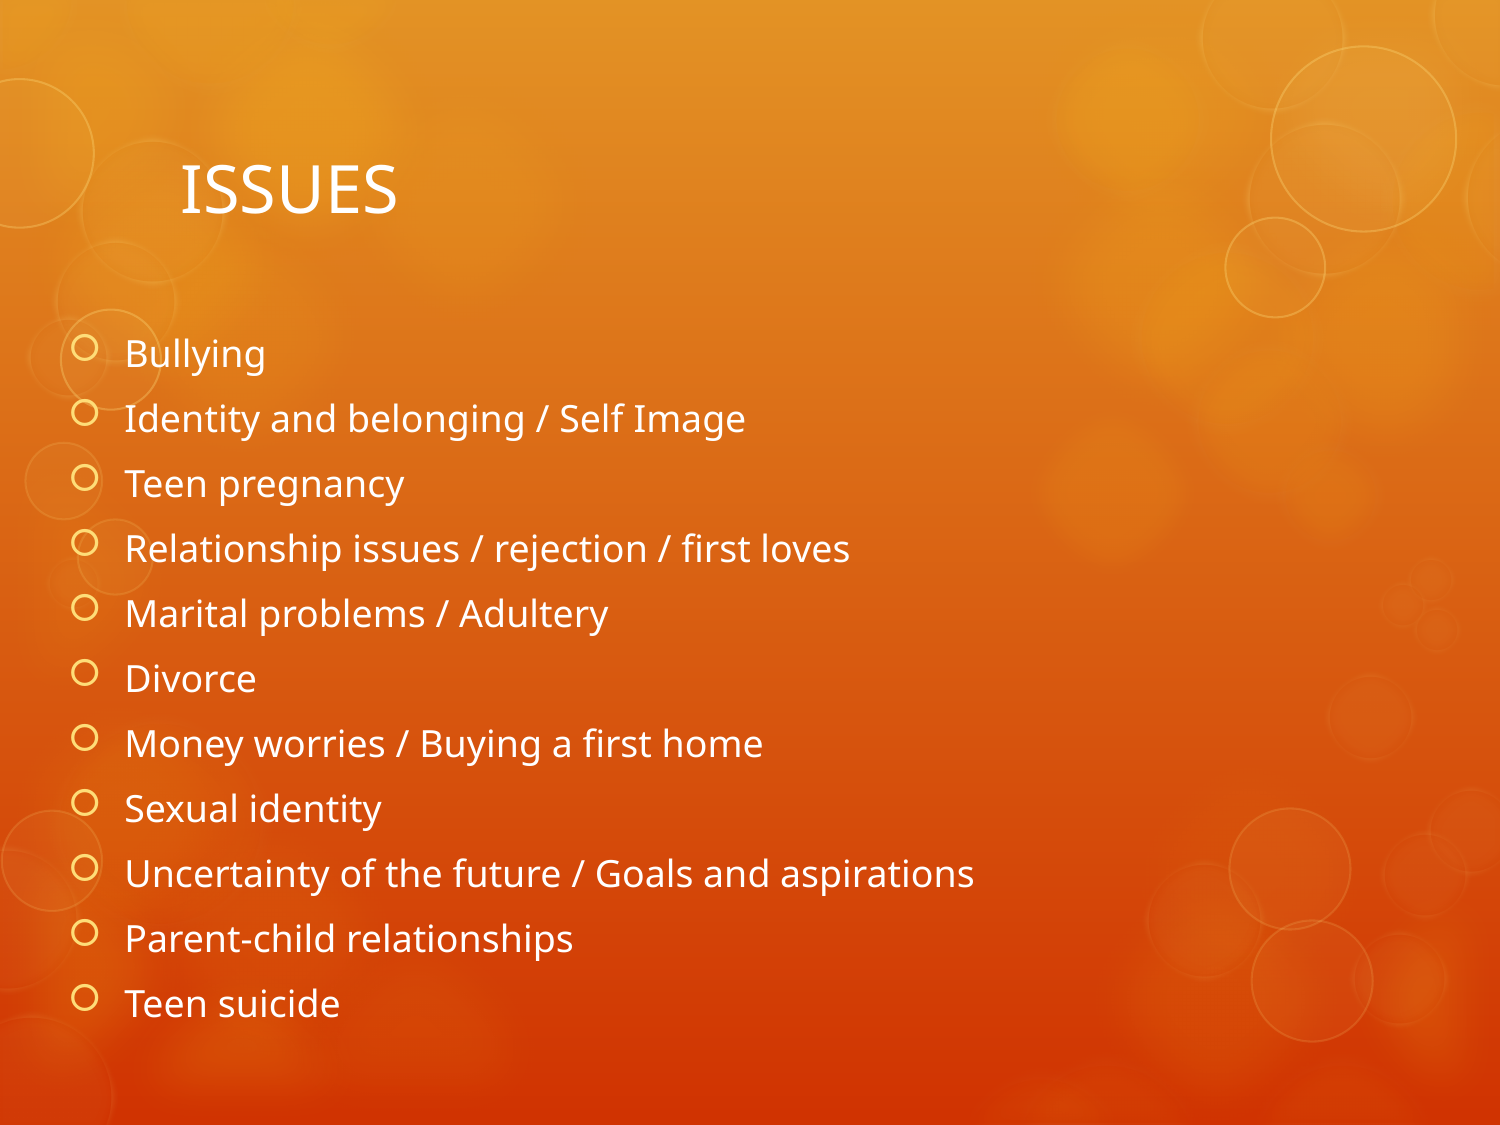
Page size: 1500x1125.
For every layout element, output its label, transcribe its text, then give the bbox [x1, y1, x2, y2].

list Bullying Identity and belonging / Self Image Teen pregnancy Relationship issues / rejection / first loves Marital problems / Adultery Divorce Money worries / Buying a first home Sexual identity Uncertainty of the future / Goals and aspirations Parent-child relationships Teen suicide [53, 290, 1459, 1065]
title ISSUES [165, 110, 1335, 263]
